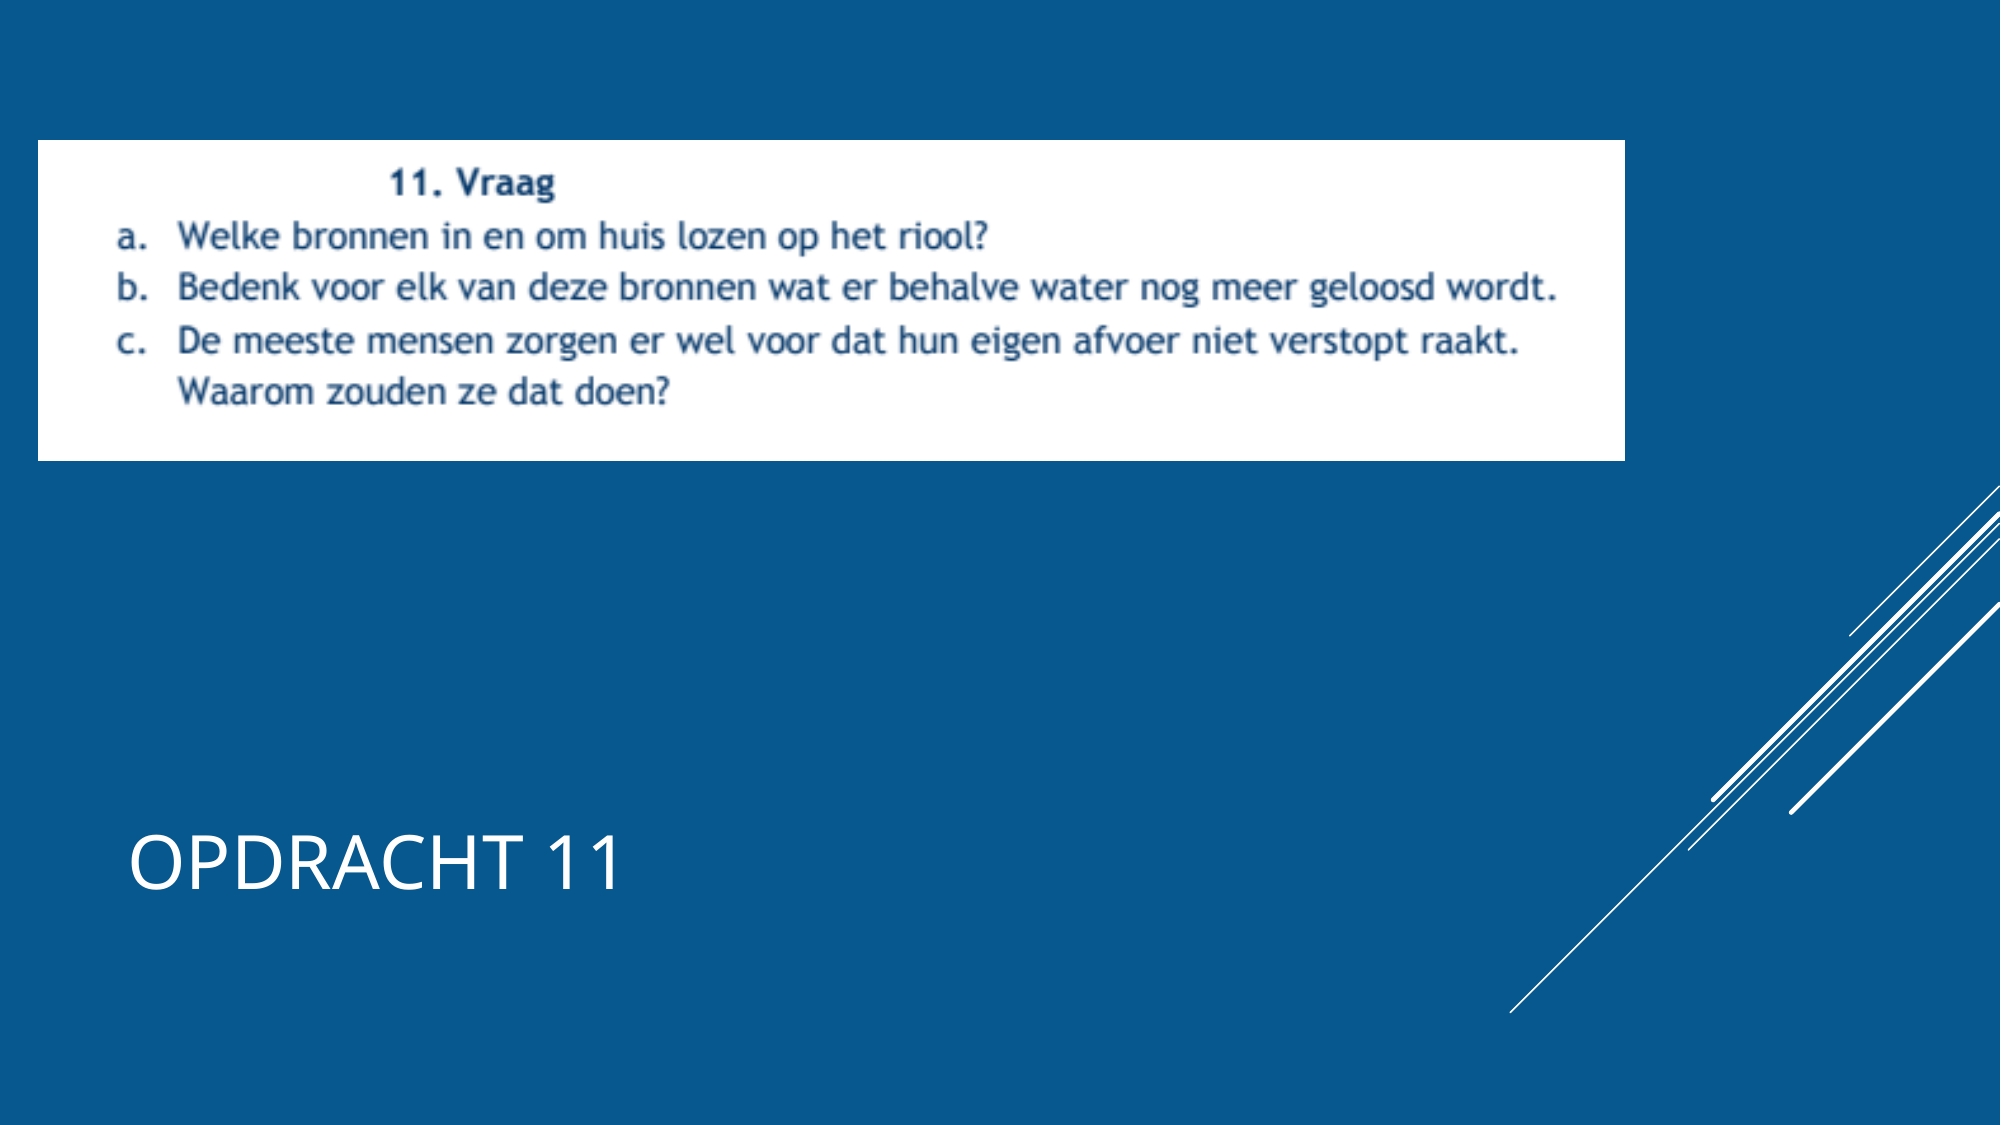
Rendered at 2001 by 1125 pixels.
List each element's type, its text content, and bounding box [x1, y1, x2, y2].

title Opdracht 11 [112, 736, 1513, 984]
picture [37, 140, 1625, 461]
